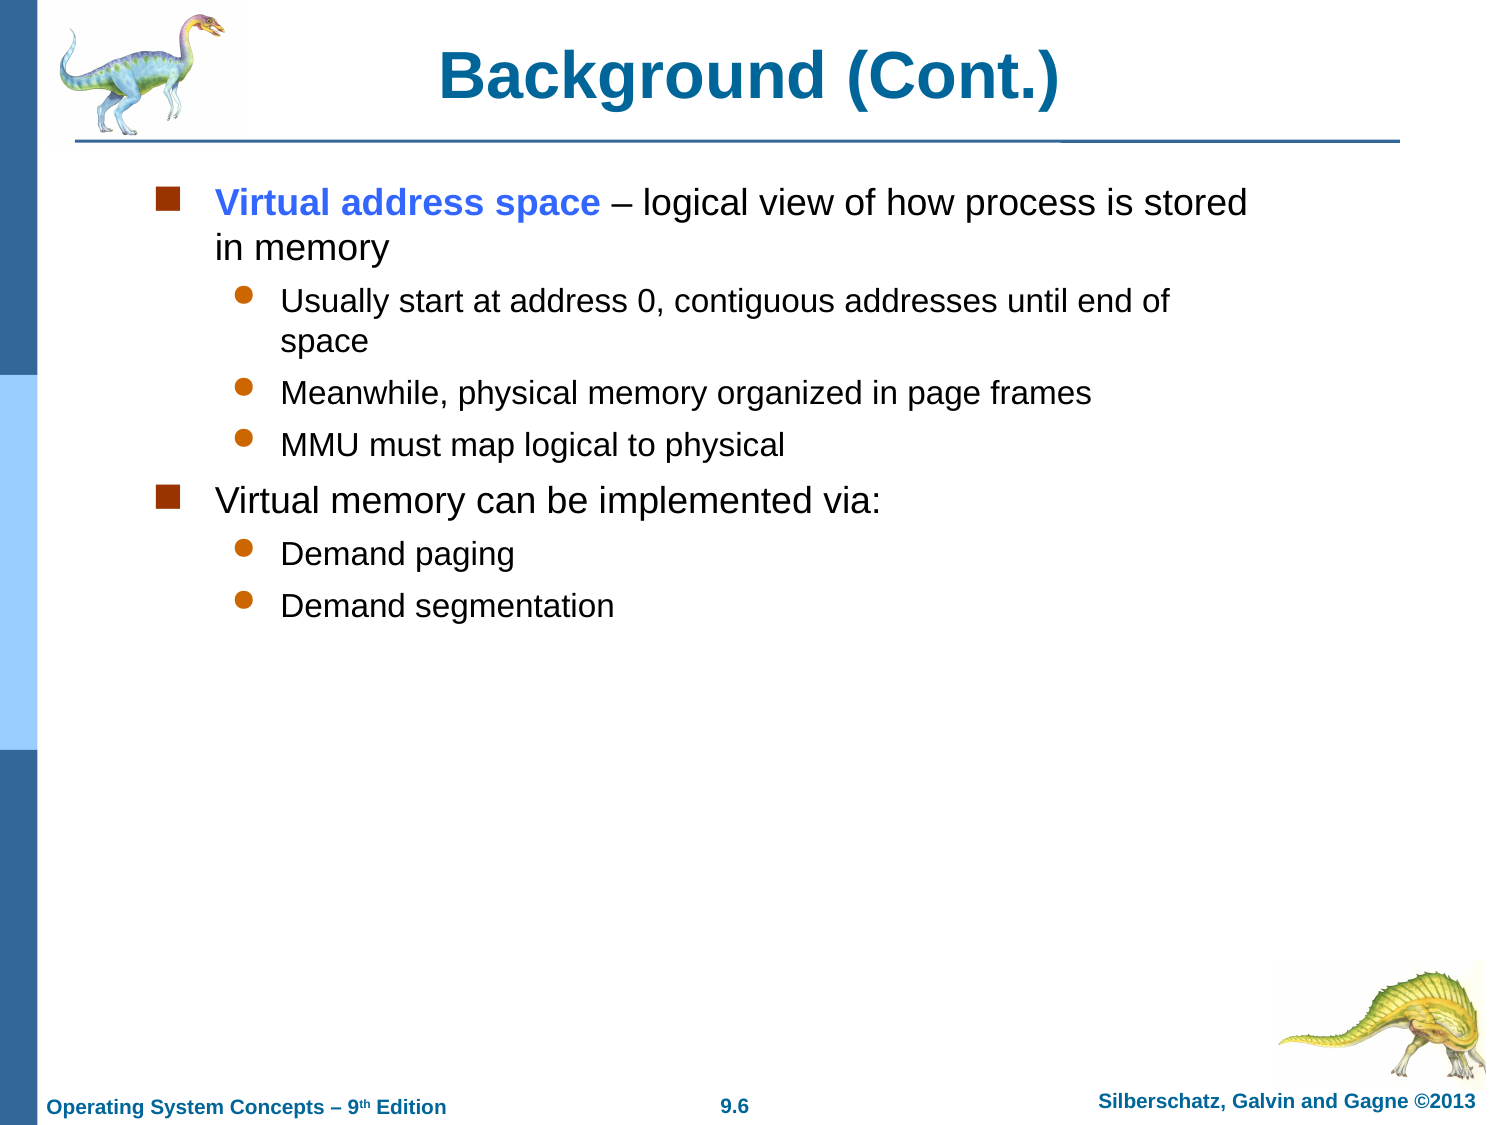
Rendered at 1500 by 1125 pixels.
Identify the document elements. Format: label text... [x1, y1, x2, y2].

list Virtual address space – logical view of how process is stored in memory Usually start at address 0, contiguous addresses until end of space Meanwhile, physical memory organized in page frames MMU must map logical to physical Virtual memory can be implemented via: Demand paging Demand segmentation [143, 170, 1265, 914]
picture [46, 0, 243, 149]
title Background (Cont.) [74, 24, 1426, 120]
picture [1275, 959, 1486, 1090]
